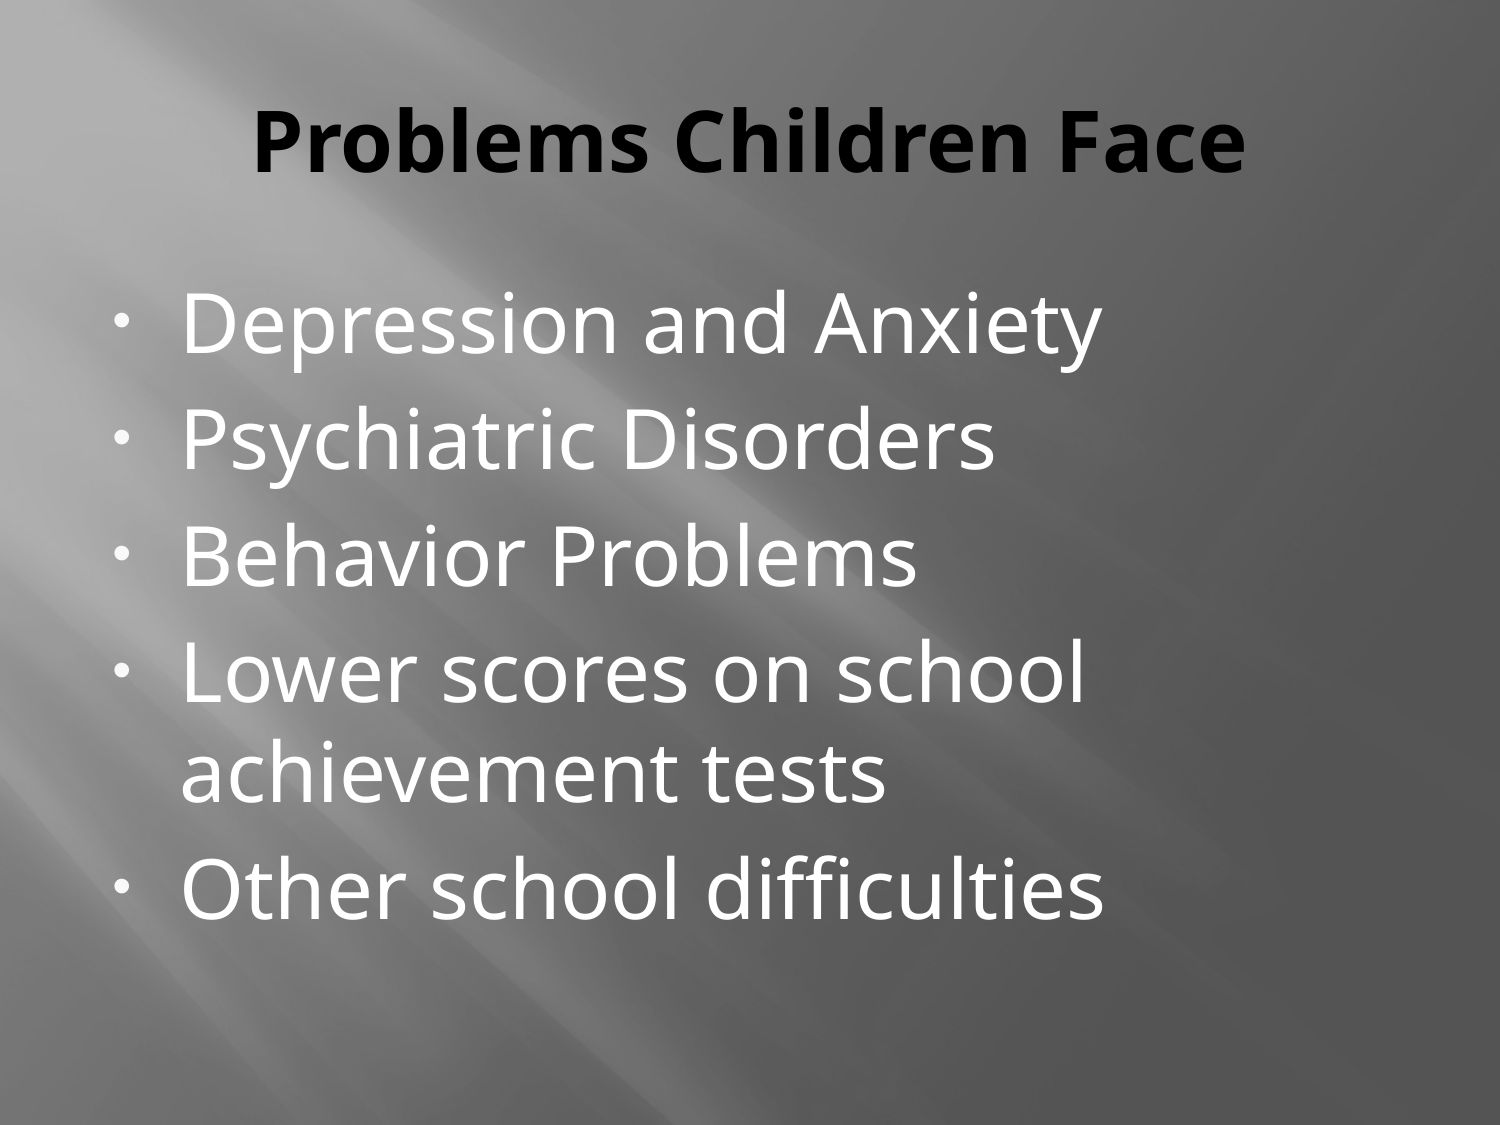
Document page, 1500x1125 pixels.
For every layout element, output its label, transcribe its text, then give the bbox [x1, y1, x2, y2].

title Problems Children Face [75, 45, 1425, 233]
list Depression and Anxiety Psychiatric Disorders Behavior Problems Lower scores on school achievement tests Other school difficulties [75, 262, 1425, 1035]
